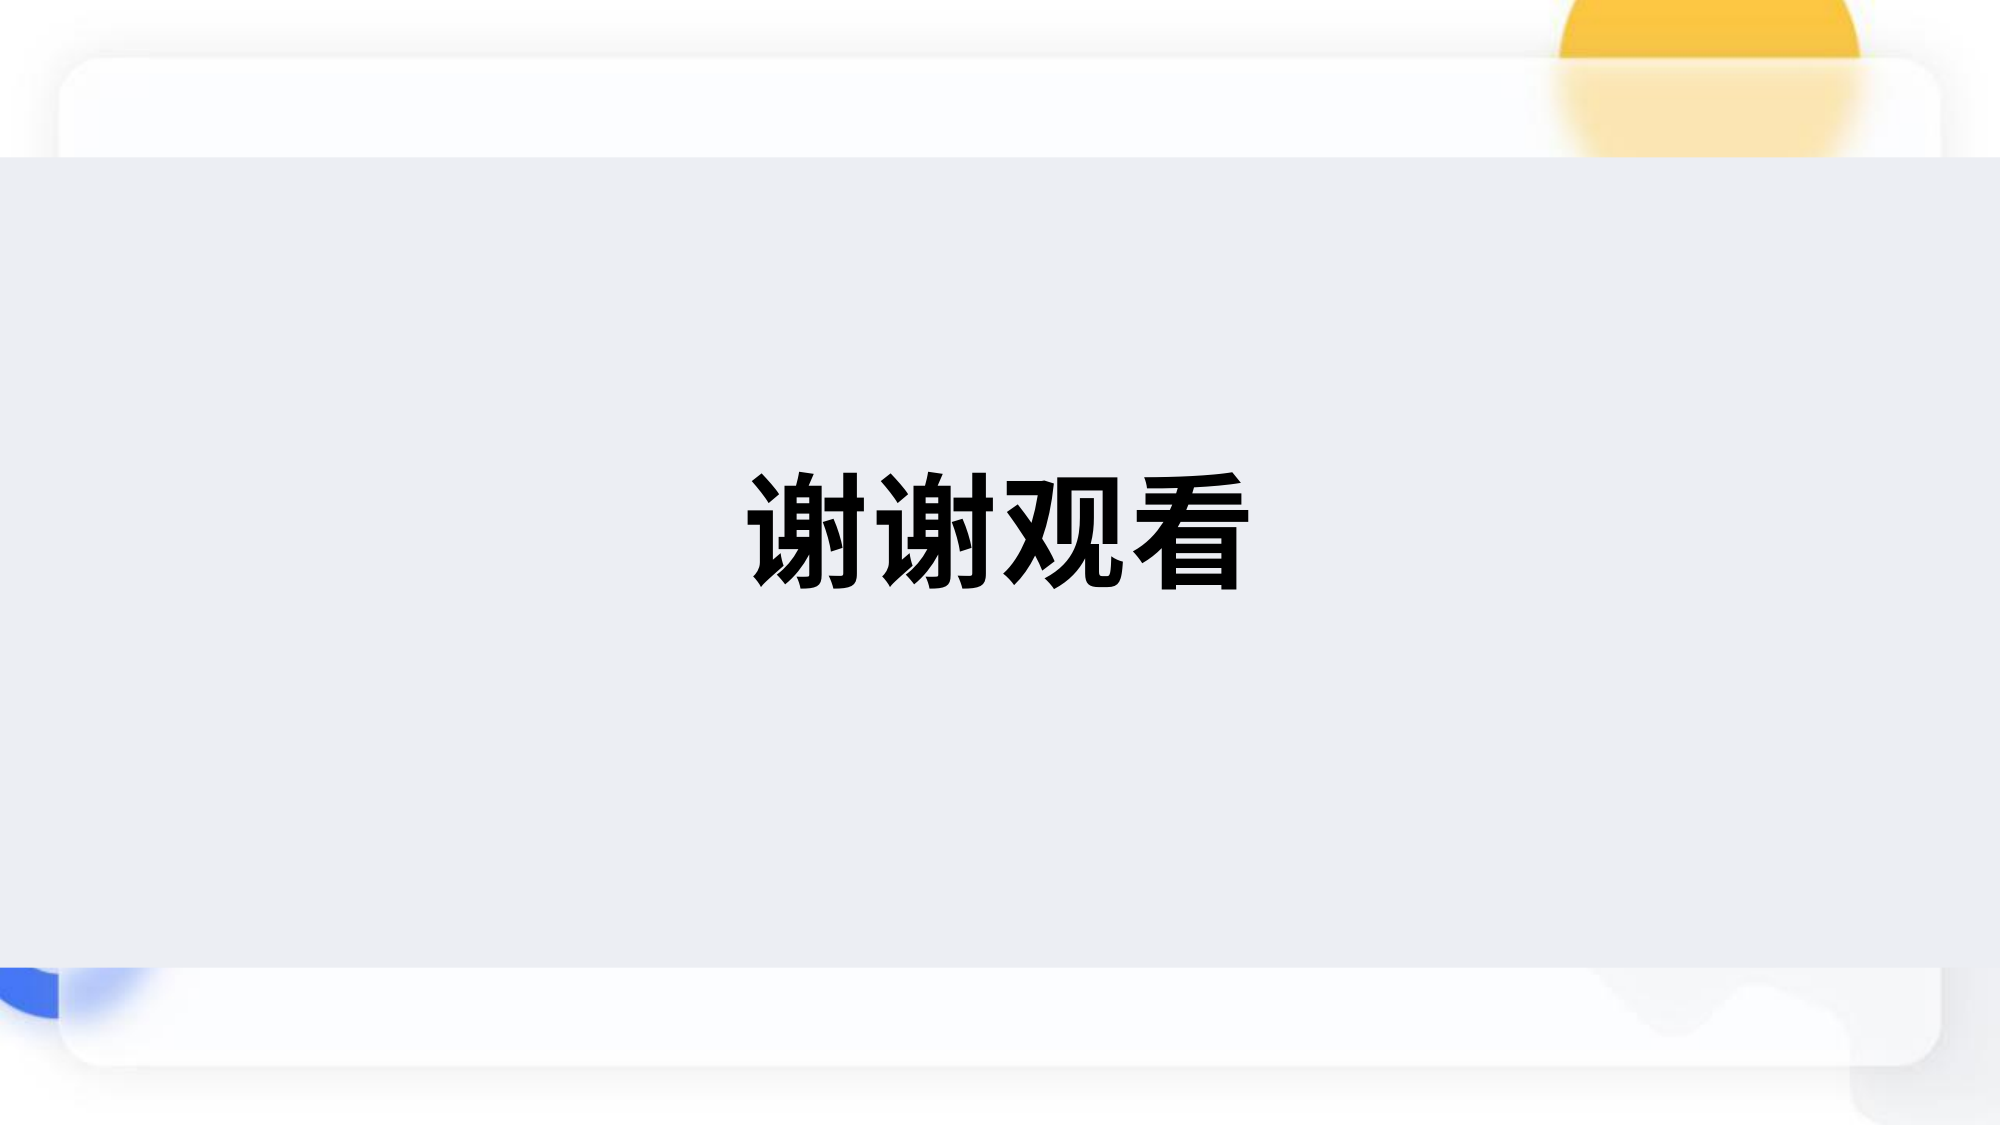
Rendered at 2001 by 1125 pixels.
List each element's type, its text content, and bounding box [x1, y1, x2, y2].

picture [0, 968, 2000, 1125]
title 谢谢观看 [249, 219, 1750, 612]
picture [0, 0, 2000, 157]
